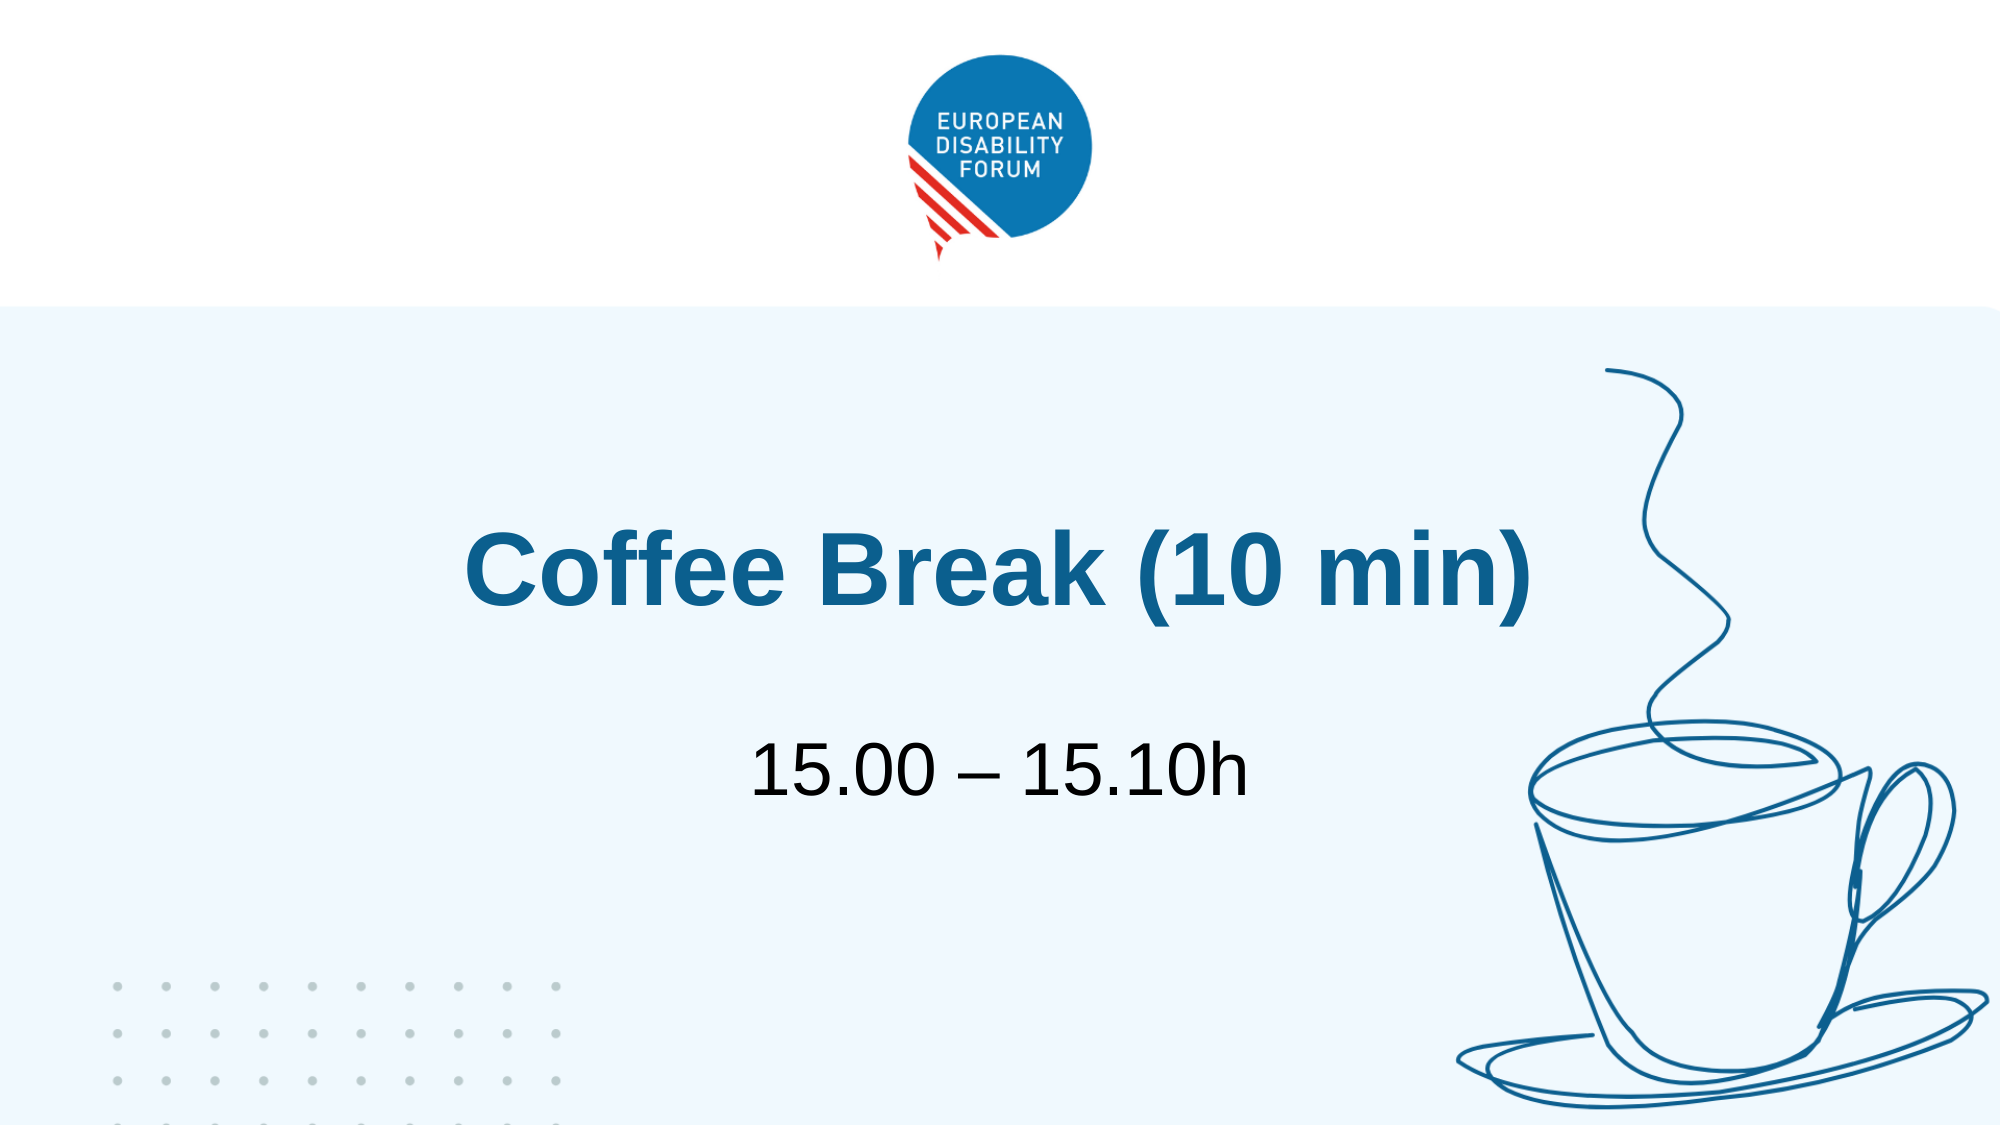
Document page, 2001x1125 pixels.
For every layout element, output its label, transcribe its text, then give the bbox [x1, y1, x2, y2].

picture [0, 0, 2000, 1125]
list 15.00 – 15.10h [157, 667, 1843, 791]
title Coffee Break (10 min) [359, 431, 1641, 613]
